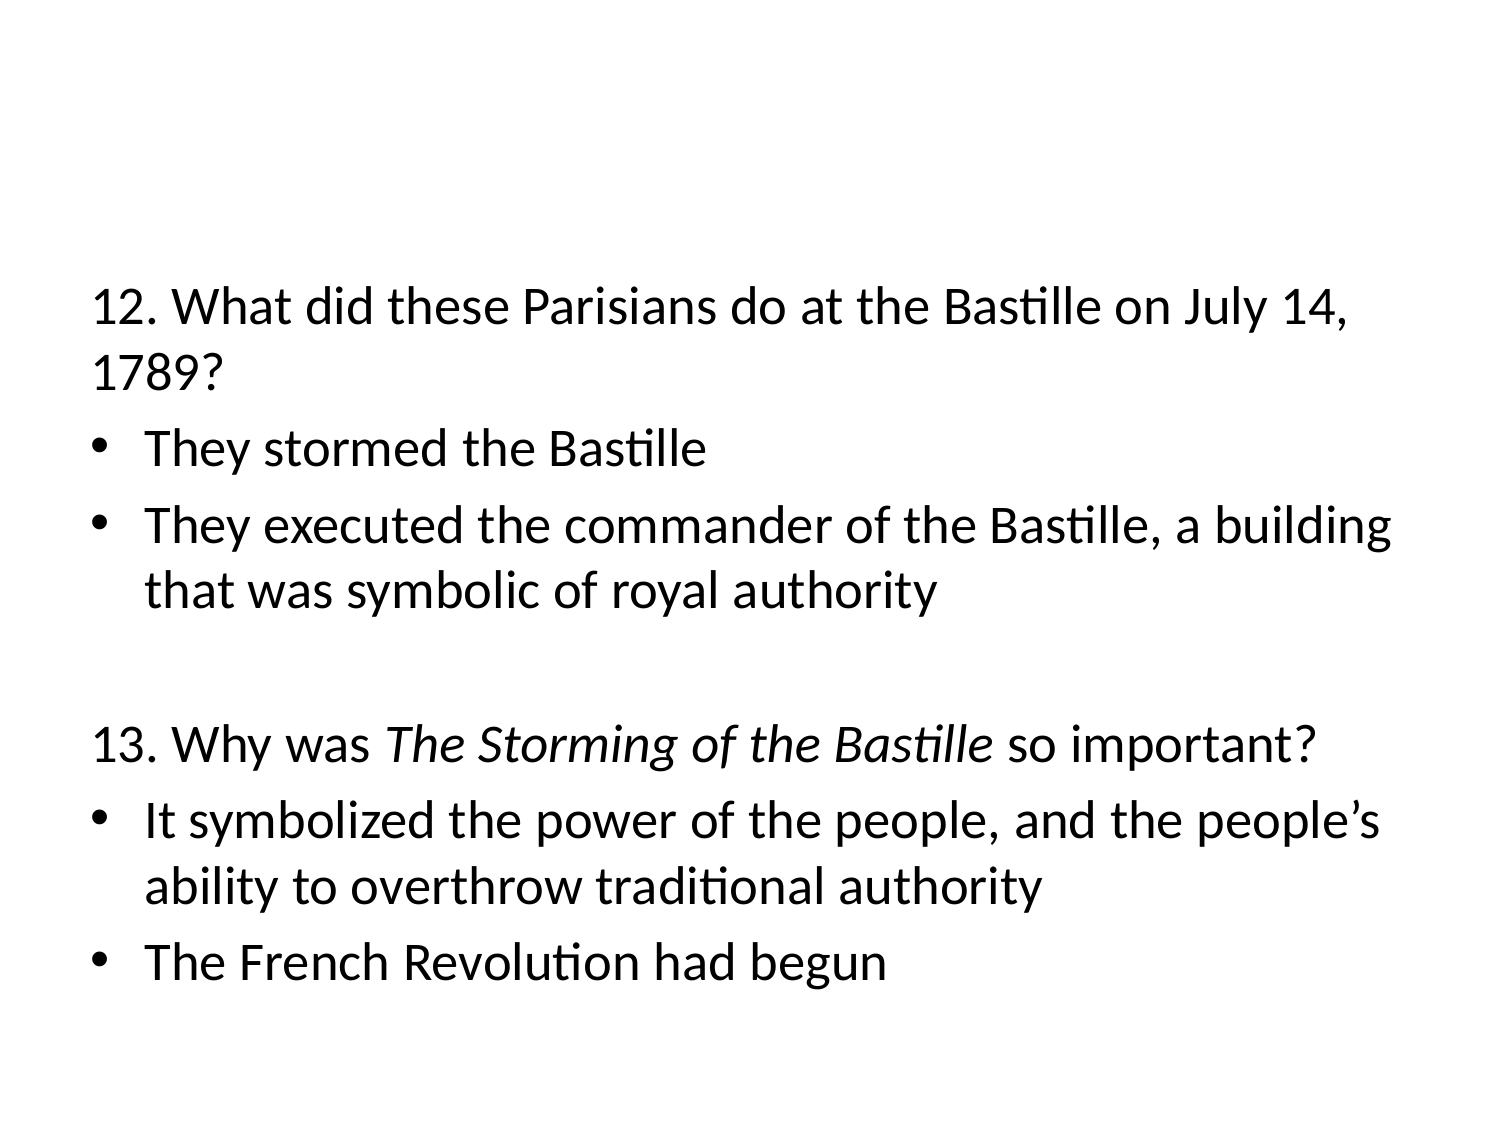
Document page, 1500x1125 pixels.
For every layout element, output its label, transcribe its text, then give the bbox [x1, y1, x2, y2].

list 12. What did these Parisians do at the Bastille on July 14, 1789? They stormed the Bastille They executed the commander of the Bastille, a building that was symbolic of royal authority 13. Why was The Storming of the Bastille so important? It symbolized the power of the people, and the people’s ability to overthrow traditional authority The French Revolution had begun [75, 262, 1425, 1005]
